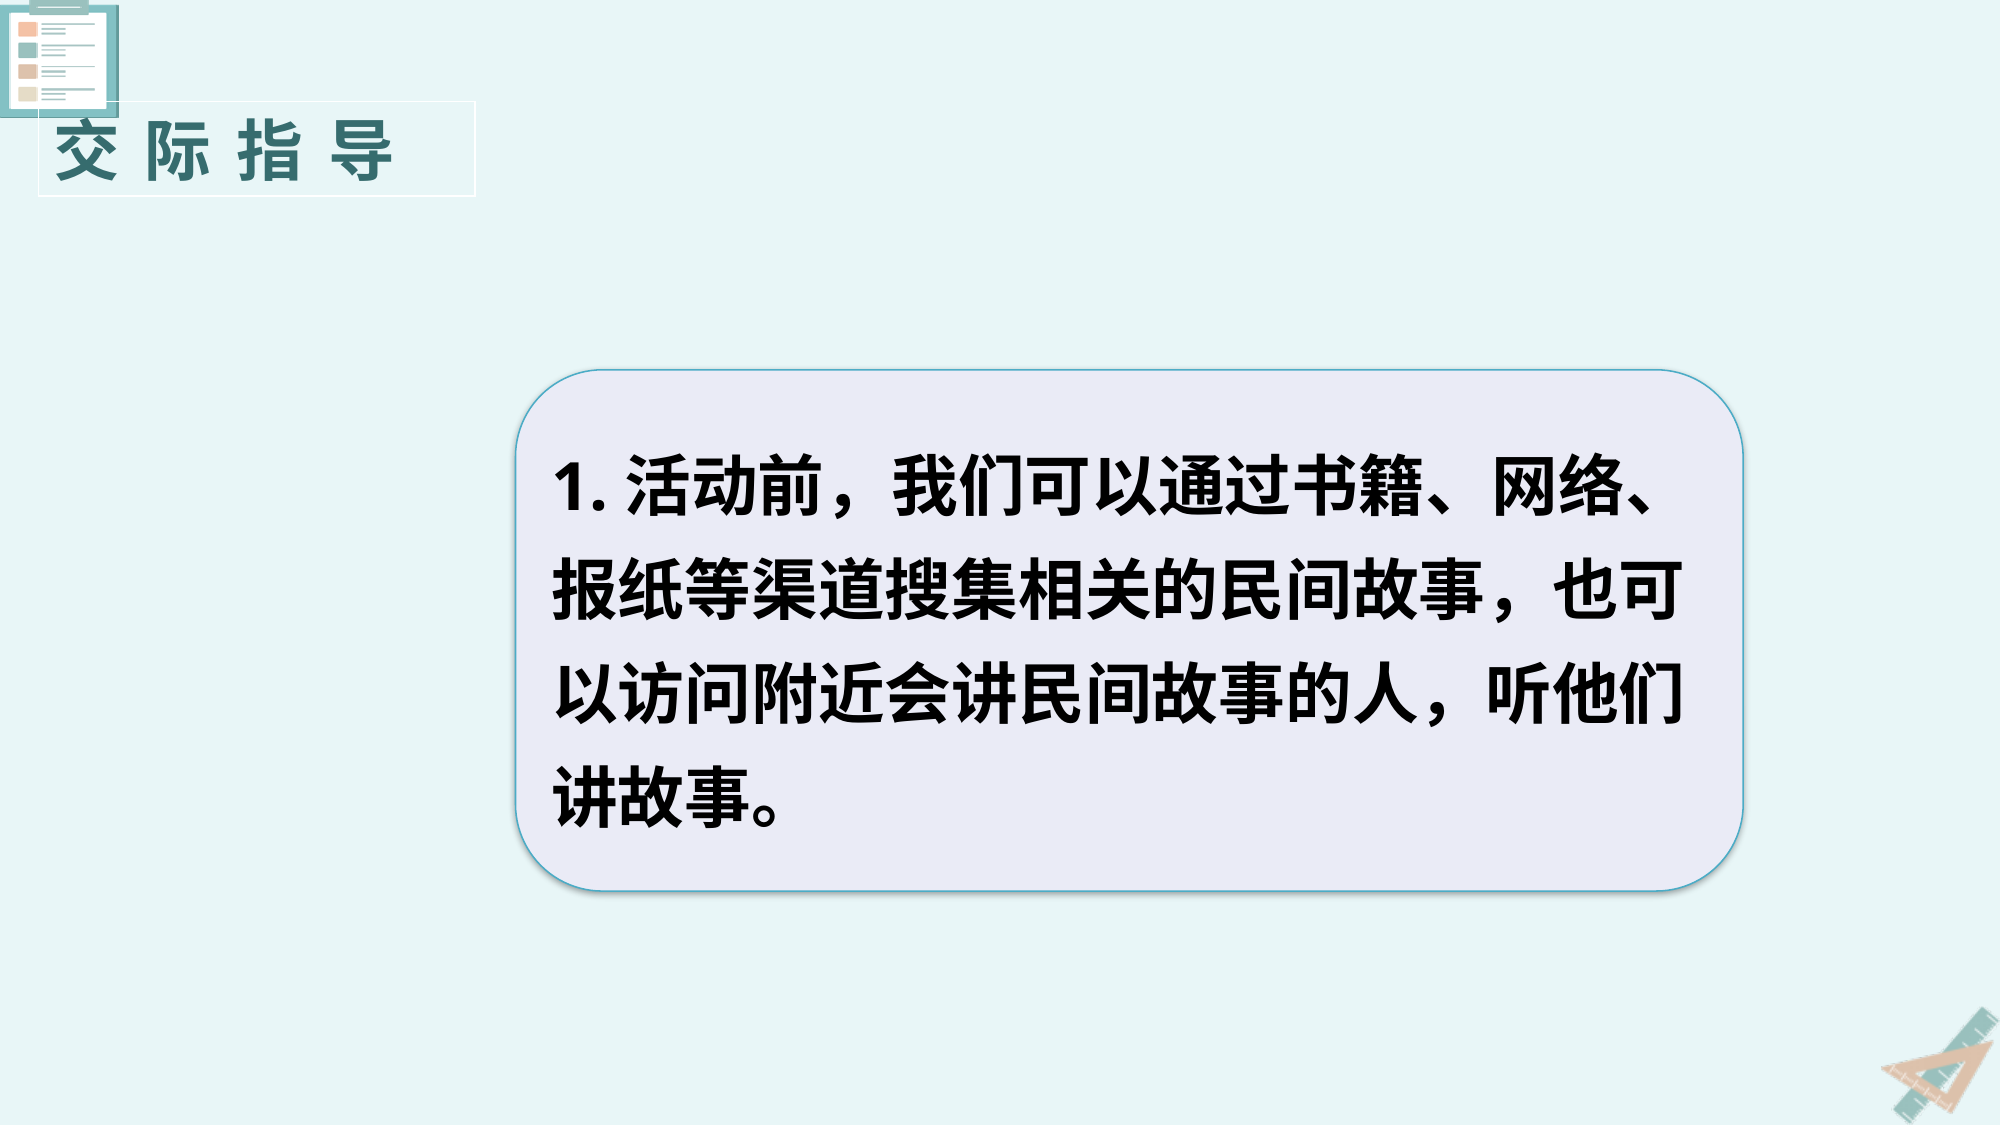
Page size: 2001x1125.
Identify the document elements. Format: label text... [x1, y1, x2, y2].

text_box 1.活动前，我们可以通过书籍、网络、报纸等渠道搜集相关的民间故事，也可以访问附近会讲民间故事的人，听他们讲故事。 [536, 412, 1723, 844]
picture [0, 0, 119, 119]
picture [1881, 1006, 2000, 1125]
text_box [515, 369, 1744, 892]
text_box 交际指导 [38, 101, 475, 196]
